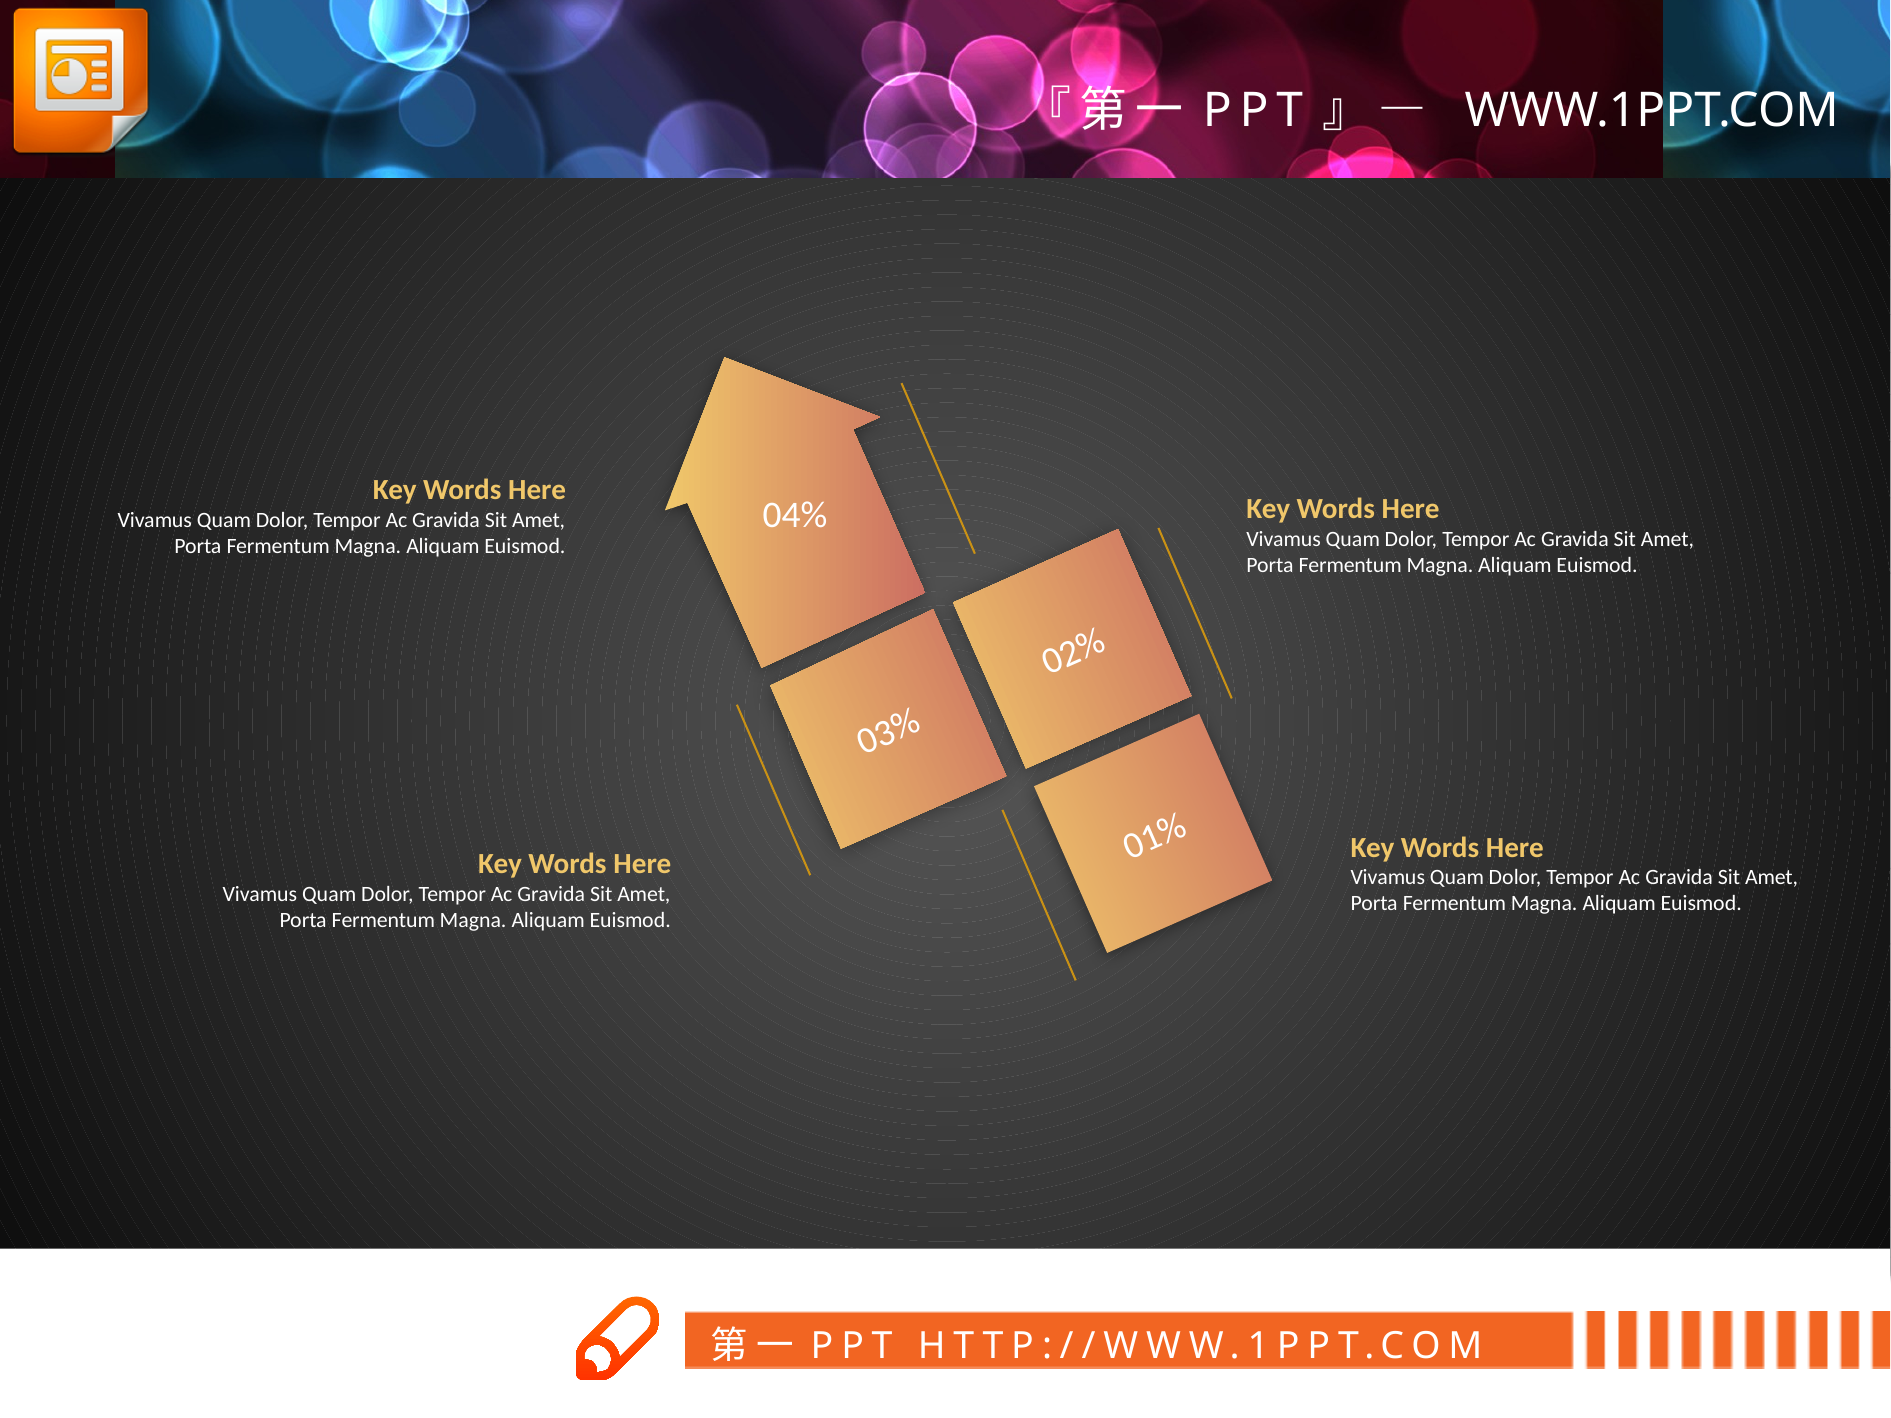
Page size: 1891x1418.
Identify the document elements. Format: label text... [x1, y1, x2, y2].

picture [0, 0, 1891, 178]
text_box Key Words Here Vivamus Quam Dolor, Tempor Ac Gravida Sit Amet, Porta Fermentum Magna. Aliquam Euismod. [82, 428, 581, 566]
text_box Key Words Here Vivamus Quam Dolor, Tempor Ac Gravida Sit Amet, Porta Fermentum Magna. Aliquam Euismod. [1335, 785, 1834, 923]
text_box Key Words Here Vivamus Quam Dolor, Tempor Ac Gravida Sit Amet, Porta Fermentum Magna. Aliquam Euismod. [187, 802, 686, 940]
text_box 02% [953, 529, 1192, 769]
text_box 03% [770, 609, 1007, 849]
text_box Key Words Here Vivamus Quam Dolor, Tempor Ac Gravida Sit Amet, Porta Fermentum Magna. Aliquam Euismod. [1231, 446, 1730, 584]
picture [685, 1311, 1891, 1369]
text_box 01% [1033, 713, 1273, 953]
text_box 04% [664, 357, 926, 668]
